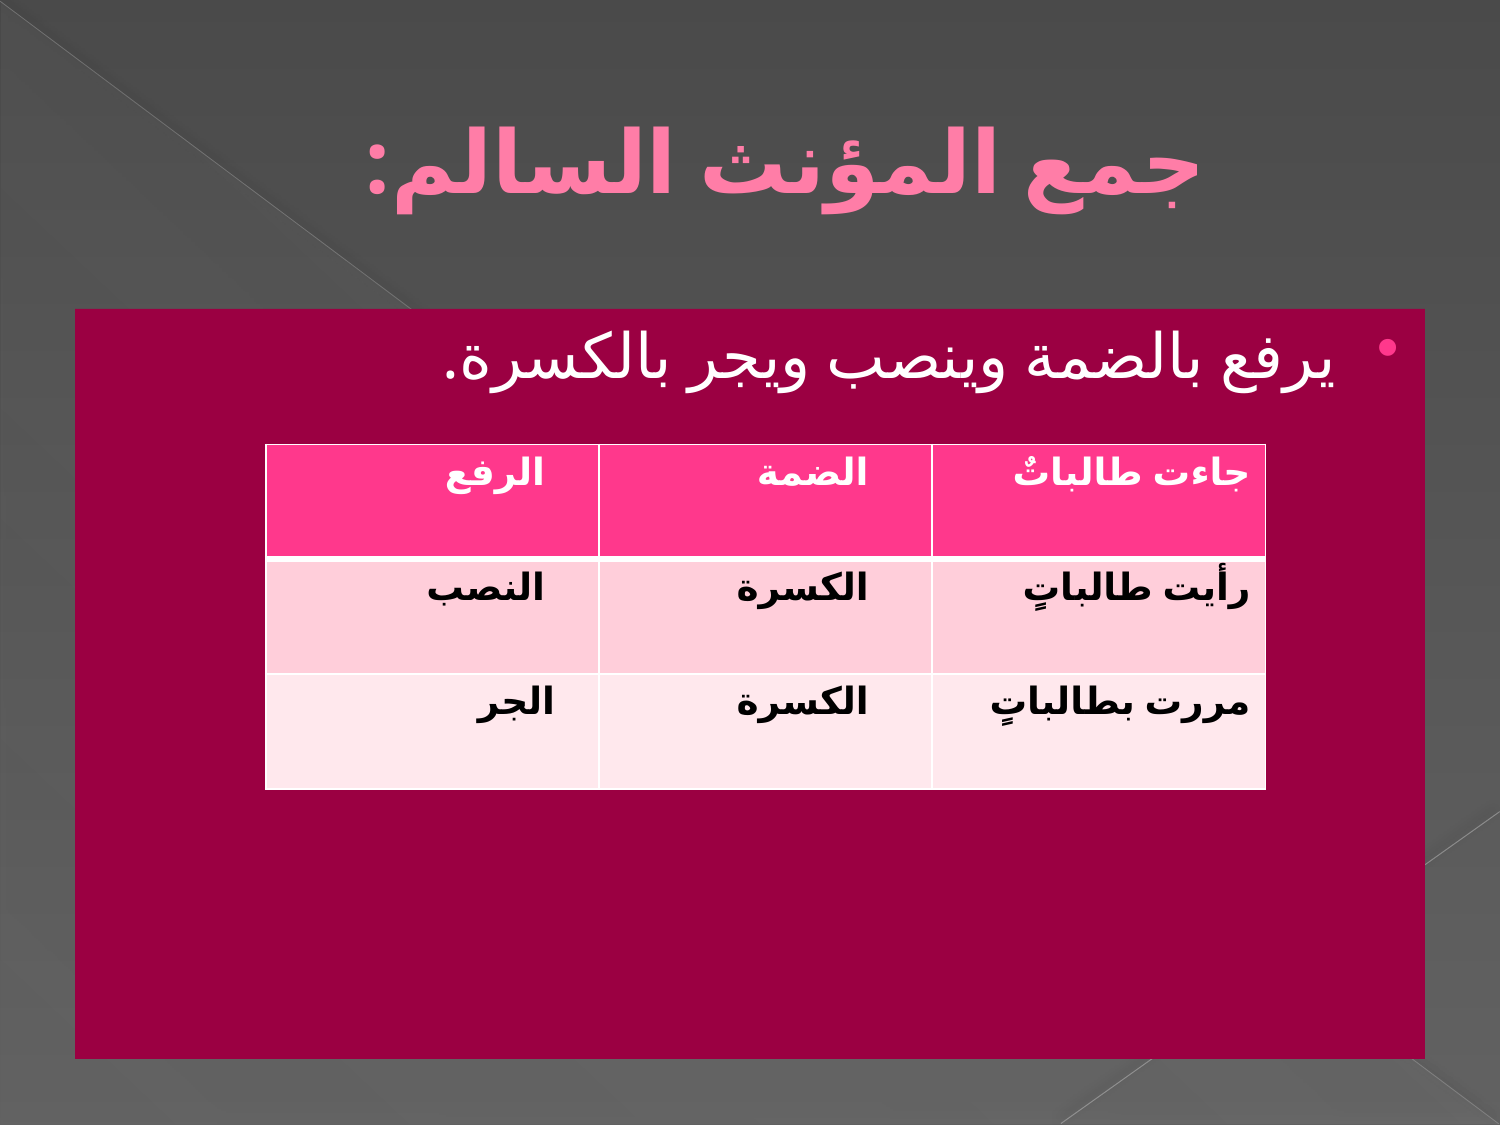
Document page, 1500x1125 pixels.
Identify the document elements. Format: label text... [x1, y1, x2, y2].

list يرفع بالضمة وينصب ويجر بالكسرة. [75, 308, 1425, 1059]
table_cell الكسرة [600, 562, 931, 673]
table_header الضمة [600, 445, 931, 556]
table_cell النصب [267, 562, 598, 673]
table_cell الكسرة [600, 675, 931, 788]
table_header جاءت طالباتٌ [933, 445, 1265, 556]
title جمع المؤنث السالم: [348, 43, 1425, 274]
table_cell الجر [267, 675, 598, 788]
table_cell رأيت طالباتٍ [933, 562, 1265, 673]
table_cell مررت بطالباتٍ [933, 675, 1265, 788]
table_header الرفع [267, 445, 598, 556]
